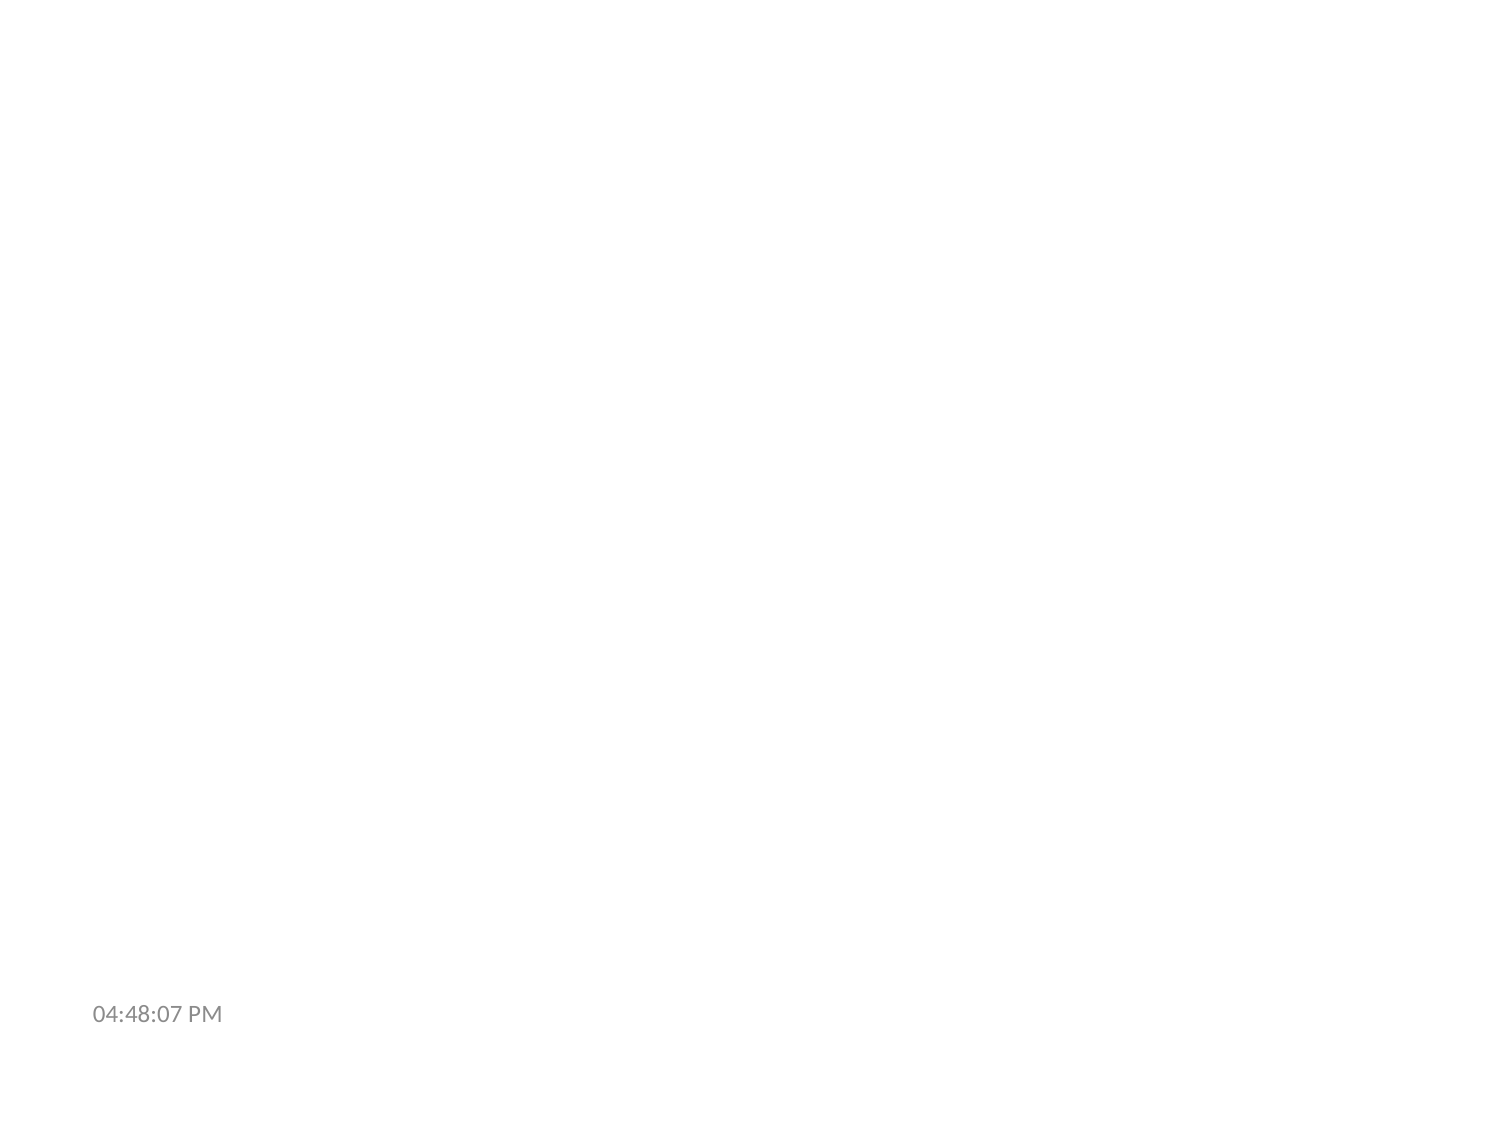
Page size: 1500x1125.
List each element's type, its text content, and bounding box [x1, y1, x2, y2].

text_box 3:35:09 PM [77, 982, 428, 1043]
